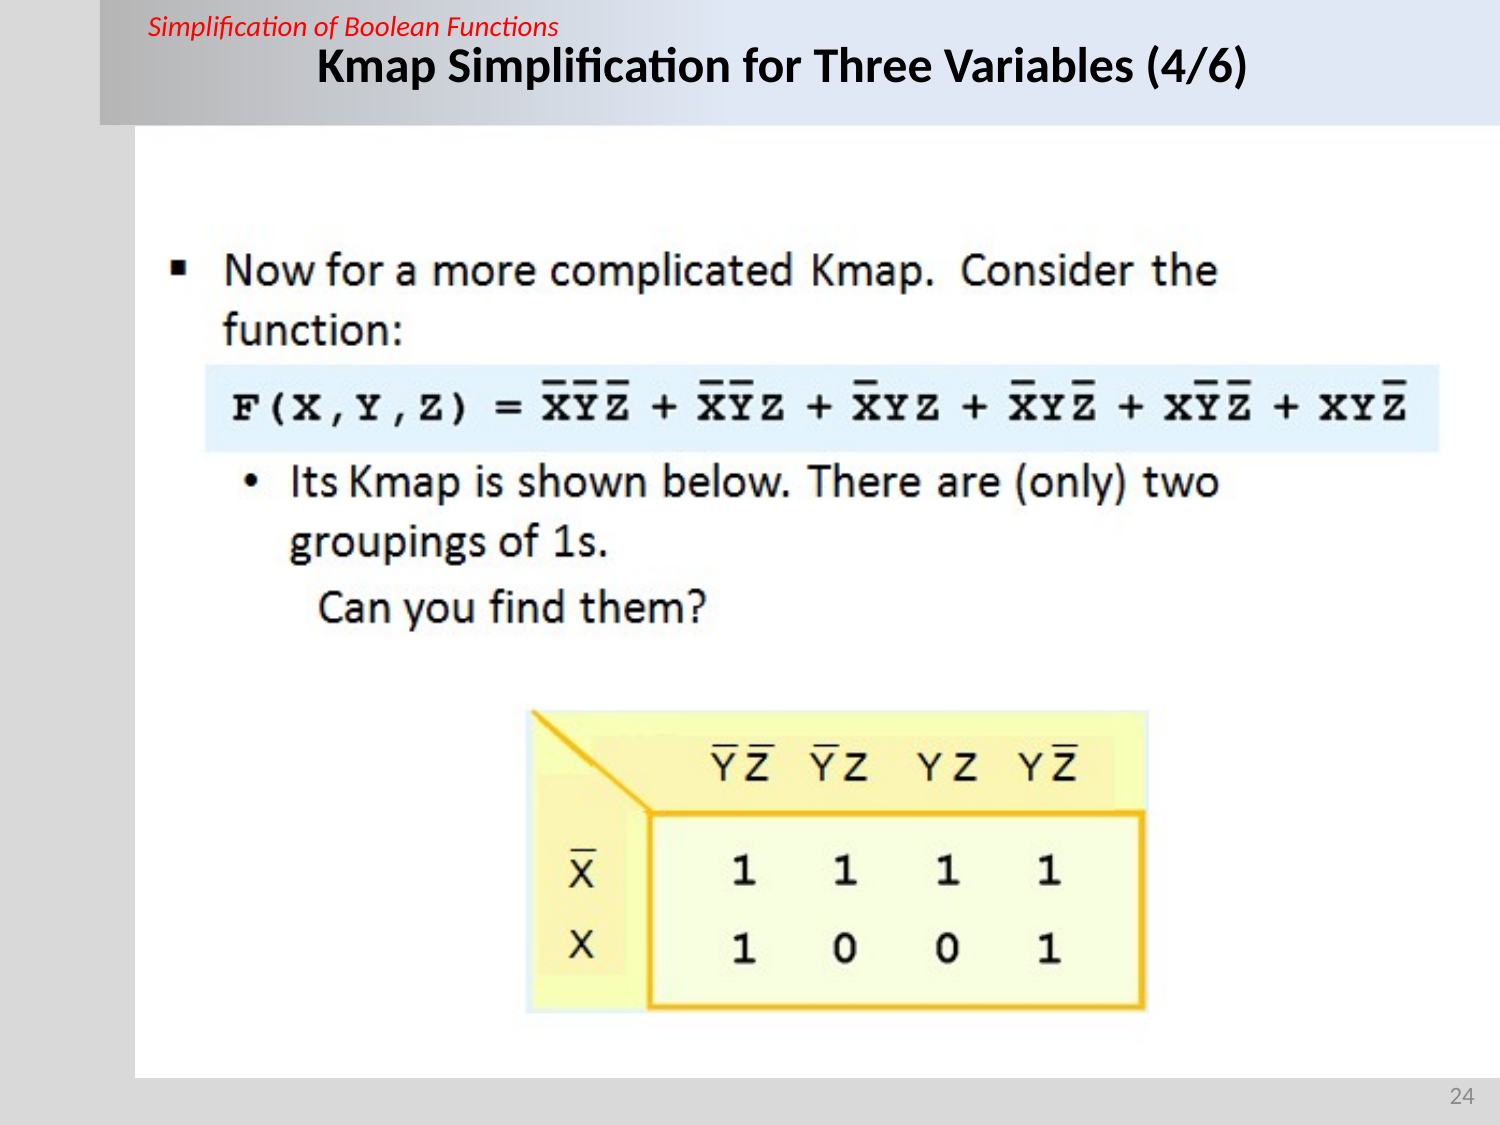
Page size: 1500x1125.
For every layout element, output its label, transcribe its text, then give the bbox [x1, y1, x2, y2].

text_box Simplification of Boolean Functions [133, 0, 623, 50]
picture [134, 124, 1500, 1079]
title Kmap Simplification for Three Variables (4/6) [212, 0, 1400, 121]
